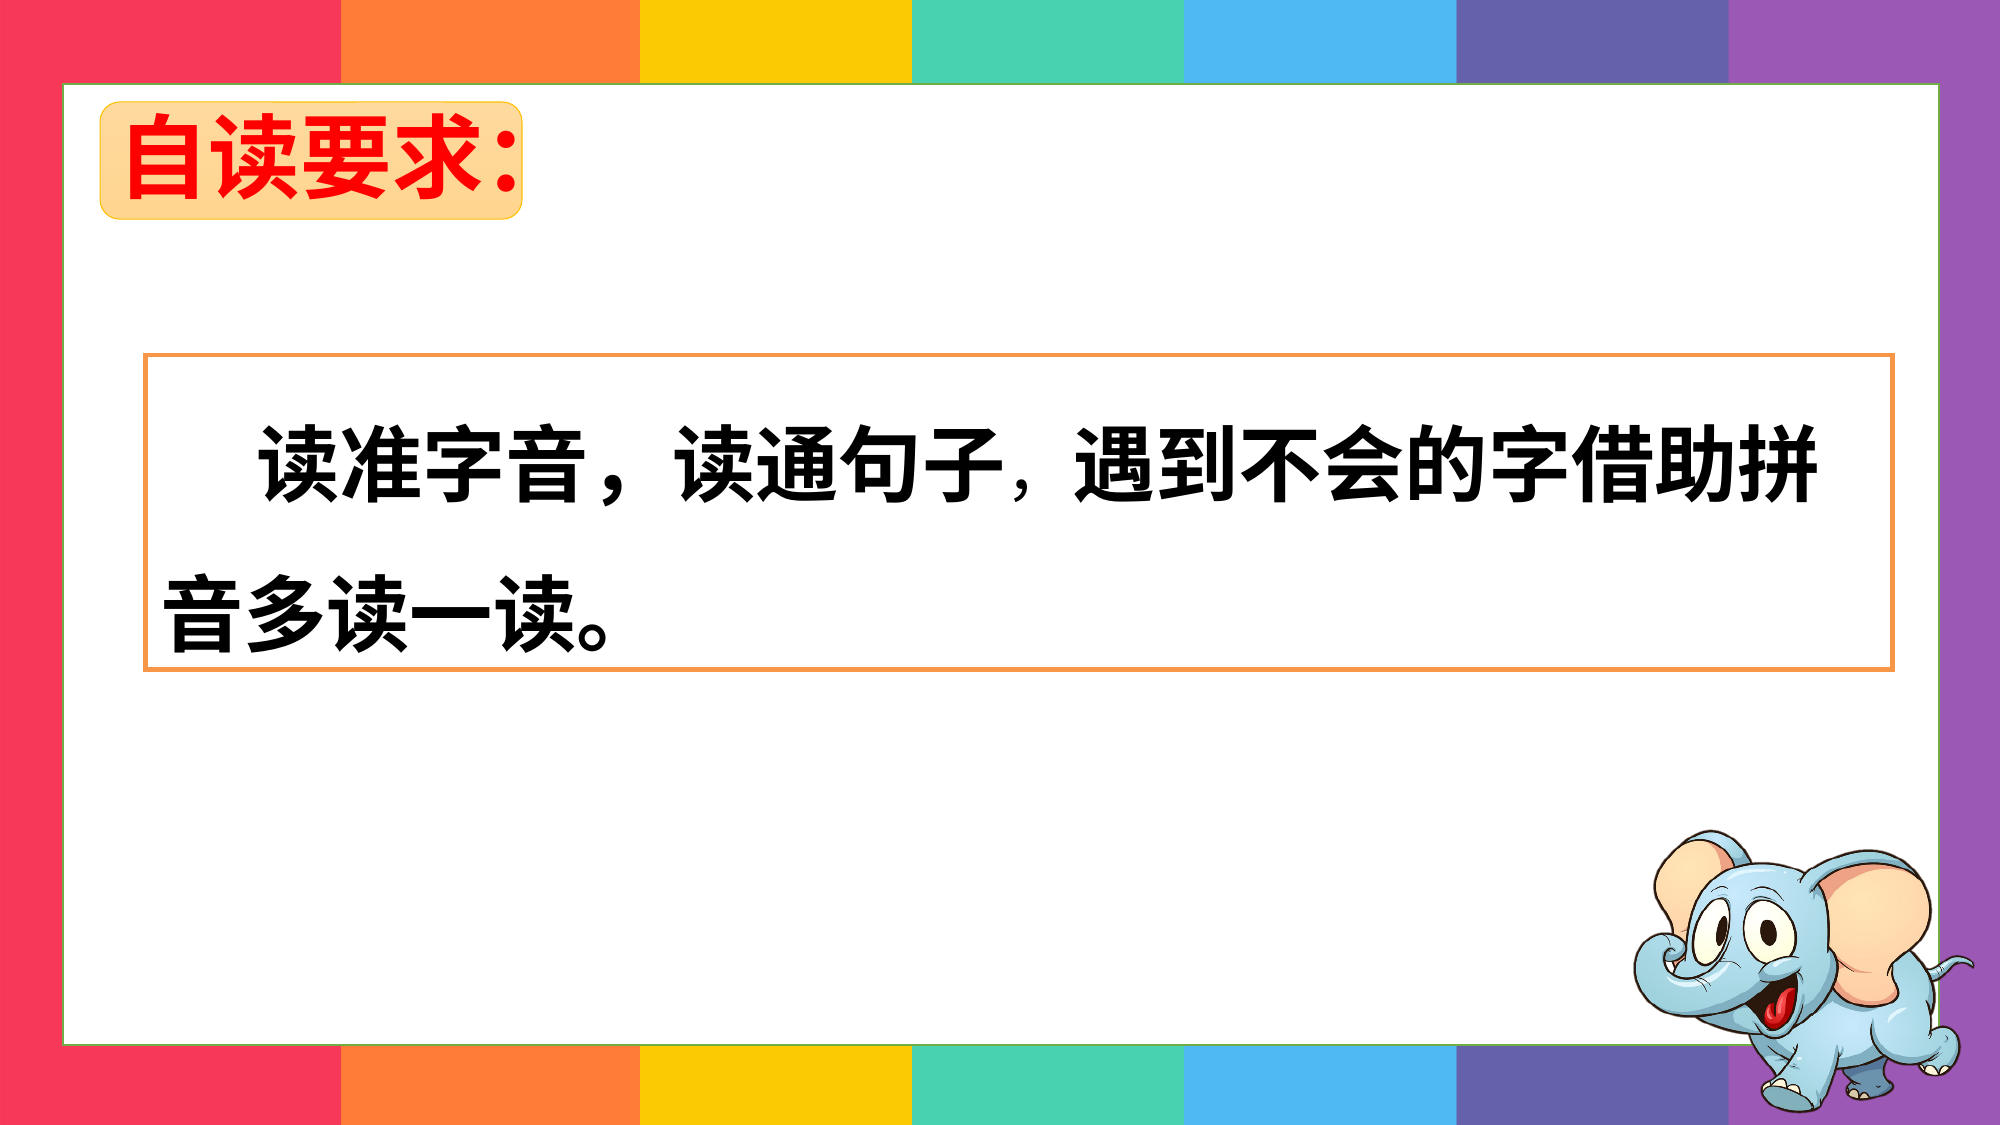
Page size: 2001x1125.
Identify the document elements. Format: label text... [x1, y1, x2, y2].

text_box 读准字音，读通句子，遇到不会的字借助拼音多读一读。 [145, 354, 1893, 670]
text_box 自读要求： [102, 92, 591, 218]
picture [0, 0, 2001, 1125]
